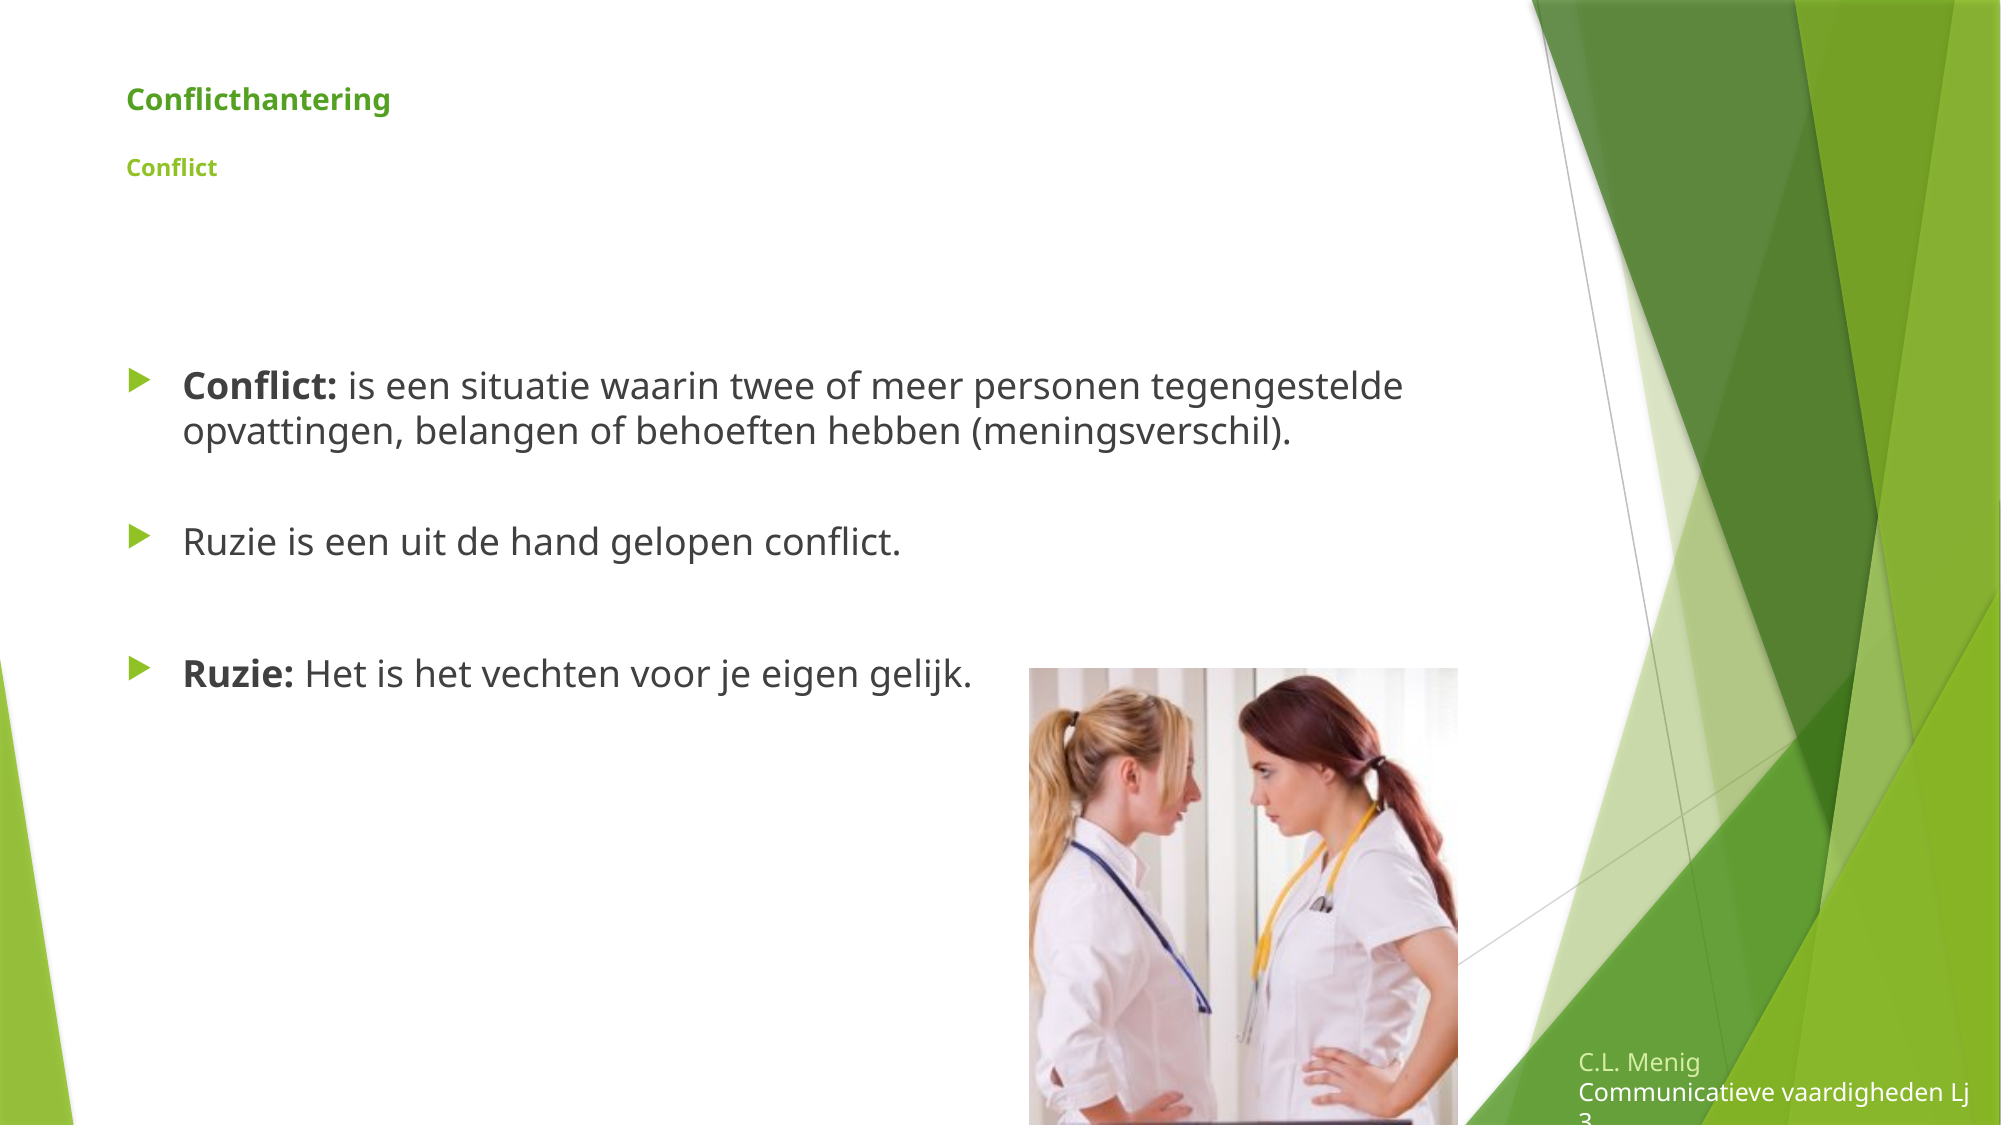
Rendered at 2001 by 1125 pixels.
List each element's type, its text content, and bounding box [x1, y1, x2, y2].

text_box C.L. Menig Communicatieve vaardigheden Lj 3 [1563, 1038, 2000, 1125]
title Conflicthantering Conflict [111, 72, 1522, 224]
picture [1029, 667, 1459, 1125]
list Conflict: is een situatie waarin twee of meer personen tegengestelde opvattingen, belangen of behoeften hebben (meningsverschil). Ruzie is een uit de hand gelopen conflict. Ruzie: Het is het vechten voor je eigen gelijk. [111, 354, 1522, 992]
